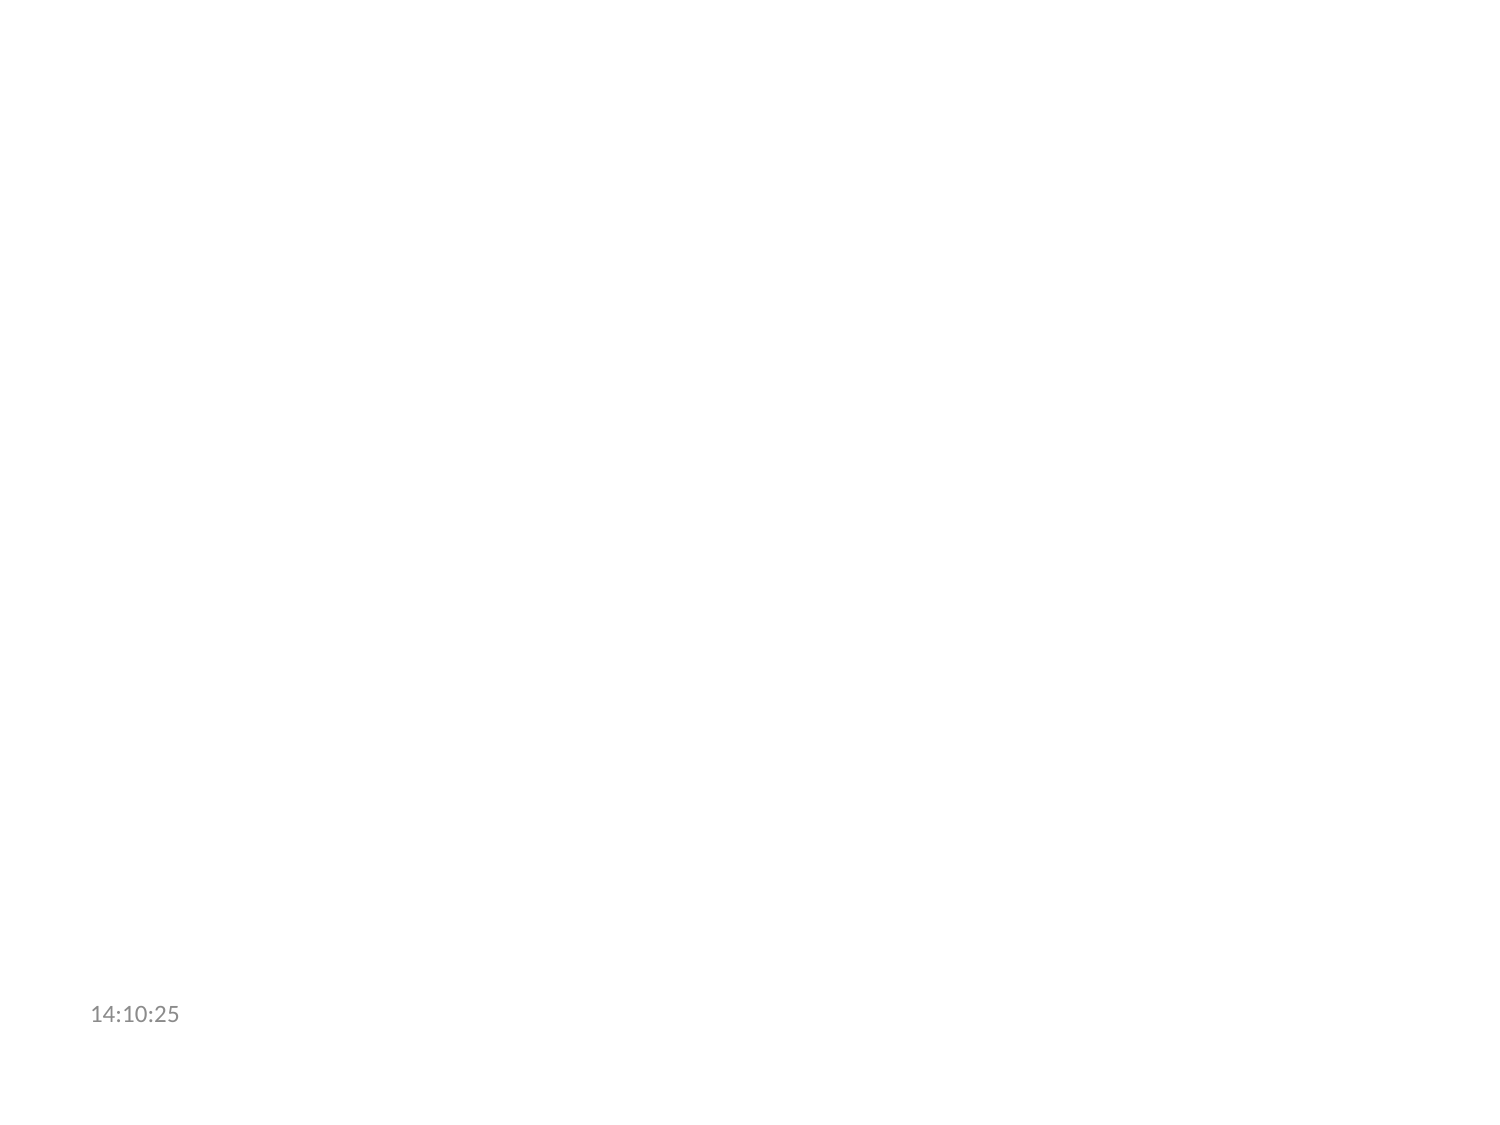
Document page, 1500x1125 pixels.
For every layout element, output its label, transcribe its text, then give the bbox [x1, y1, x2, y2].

text_box 15:35:09 [75, 982, 425, 1043]
